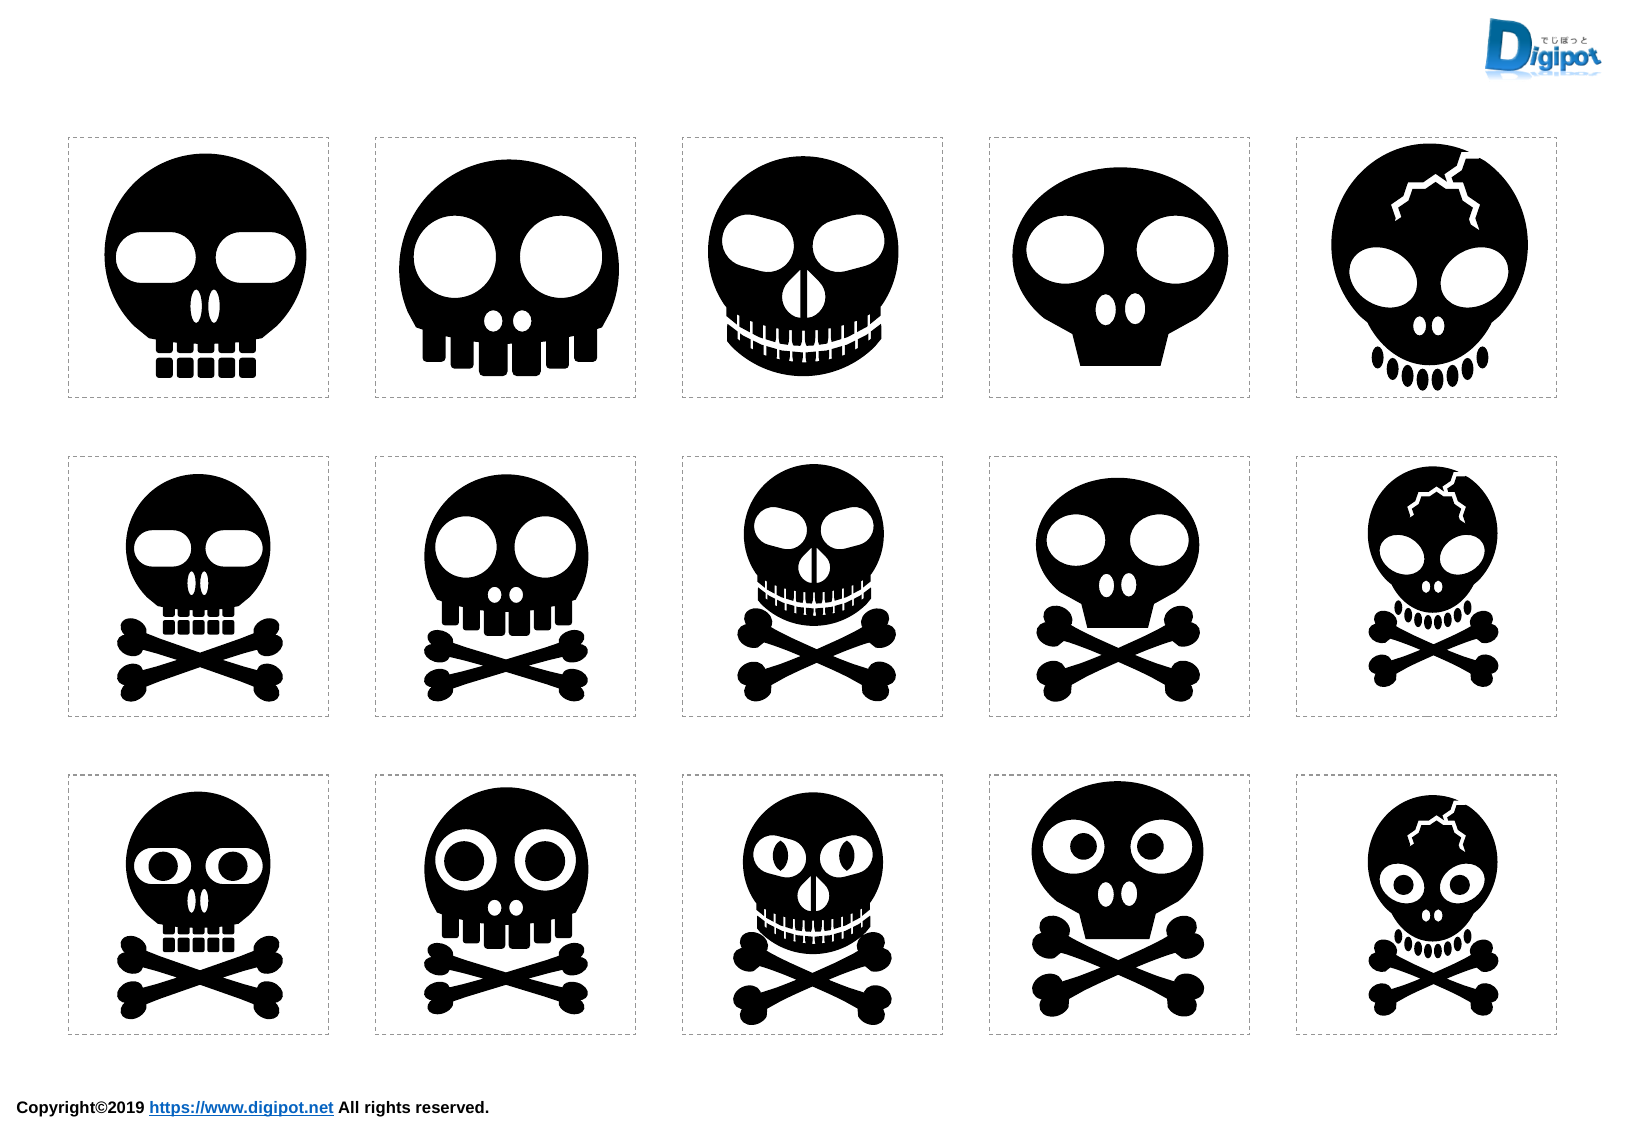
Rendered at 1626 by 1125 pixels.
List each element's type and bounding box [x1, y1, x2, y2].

text_box [1030, 780, 1205, 941]
picture [1485, 18, 1602, 82]
text_box [706, 155, 900, 347]
text_box [1330, 142, 1529, 392]
text_box [104, 153, 307, 354]
text_box [1035, 477, 1200, 628]
text_box [176, 357, 194, 378]
text_box [197, 357, 215, 378]
text_box [117, 618, 283, 702]
text_box [398, 158, 620, 378]
text_box [124, 790, 272, 954]
text_box [423, 941, 589, 1016]
text_box [423, 628, 589, 703]
text_box [736, 463, 897, 703]
text_box [423, 473, 590, 637]
text_box [116, 934, 284, 1021]
text_box [1031, 914, 1206, 1018]
text_box [1036, 605, 1200, 702]
text_box [218, 357, 236, 378]
text_box [155, 357, 173, 378]
text_box [732, 791, 893, 1027]
text_box [1366, 465, 1500, 689]
text_box [239, 357, 256, 378]
text_box [1366, 794, 1500, 1017]
text_box [726, 321, 883, 378]
text_box [125, 474, 271, 617]
text_box [1012, 167, 1229, 366]
text_box [423, 786, 590, 950]
